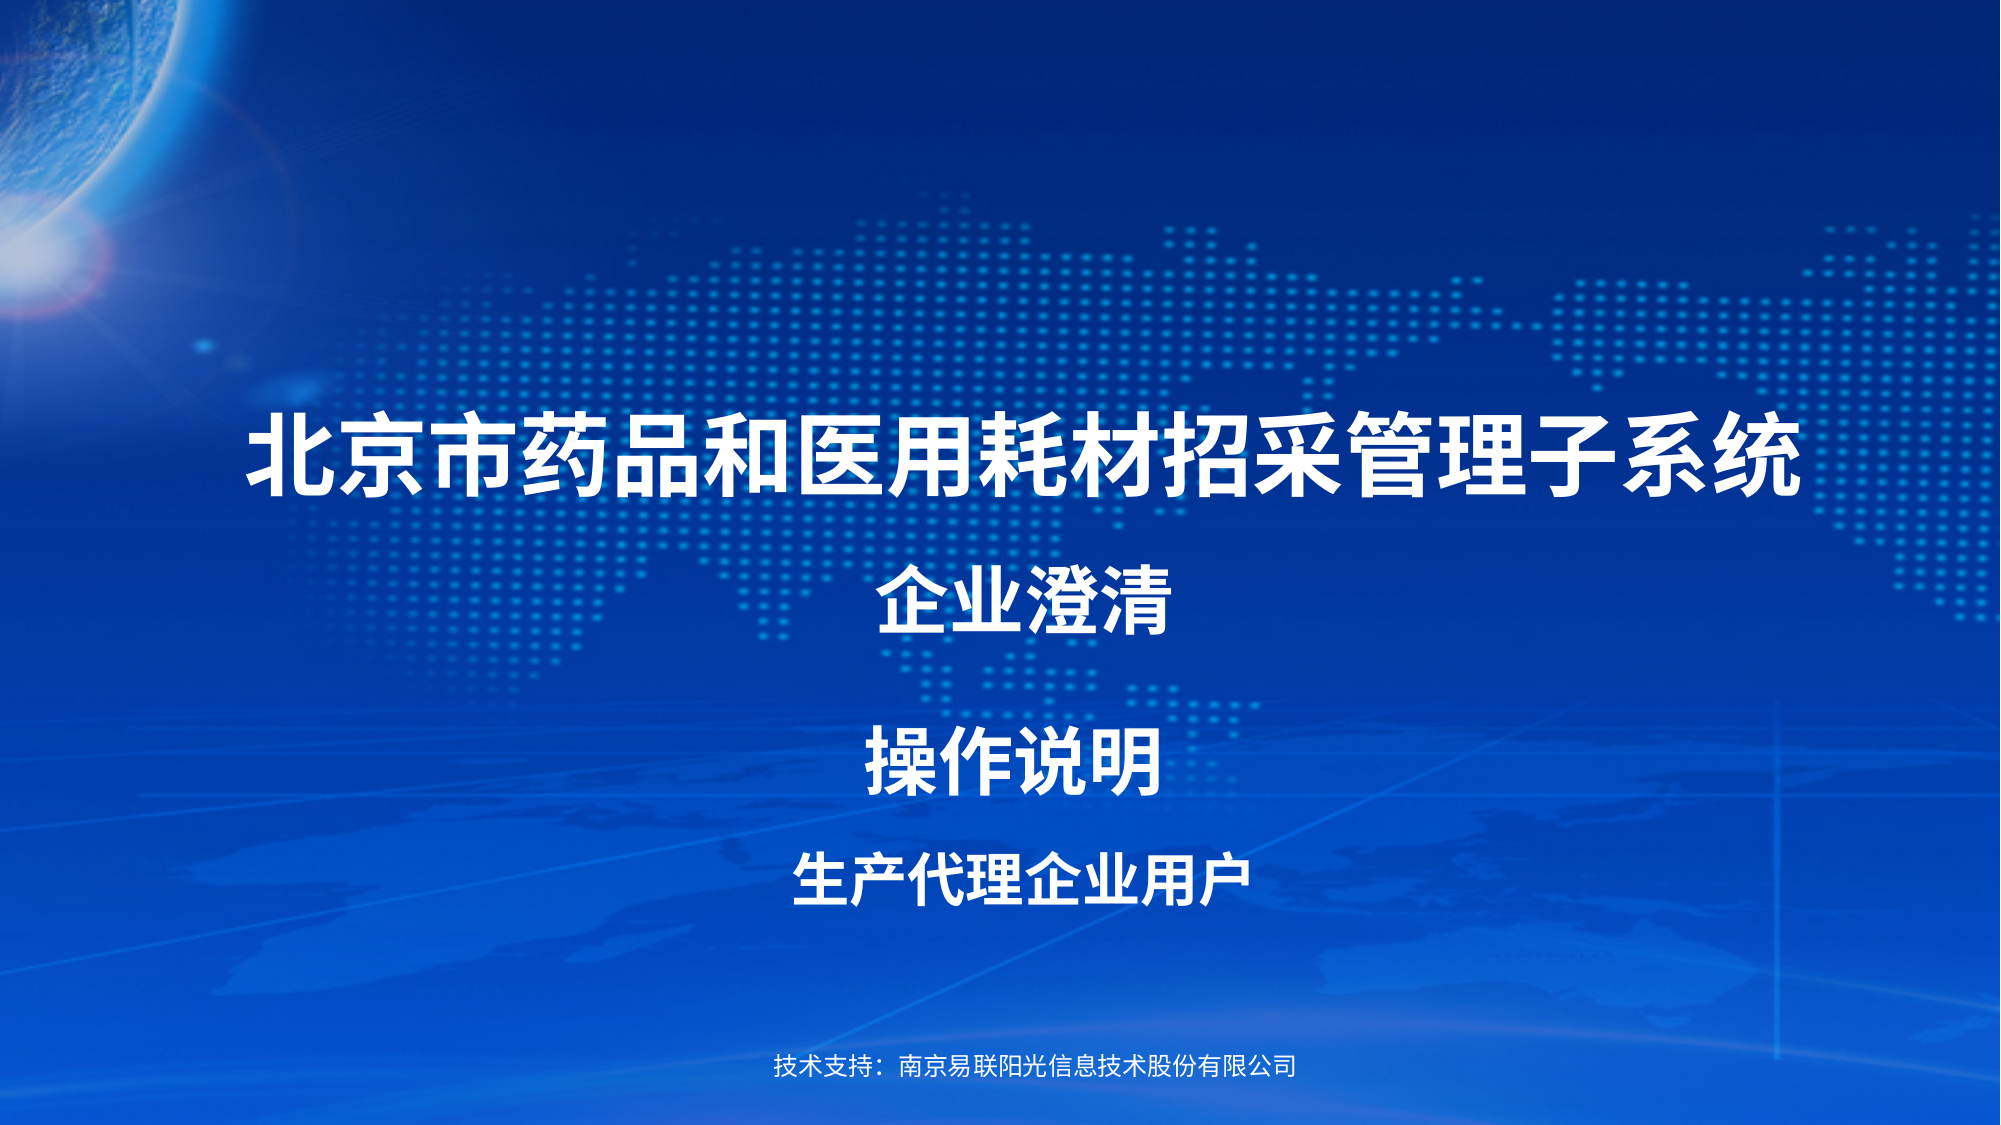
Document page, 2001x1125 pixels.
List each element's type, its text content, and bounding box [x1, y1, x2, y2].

text_box 北京市药品和医用耗材招采管理子系统 企业澄清 操作说明 生产代理企业用户 [222, 335, 1826, 921]
picture [0, 0, 2000, 1125]
